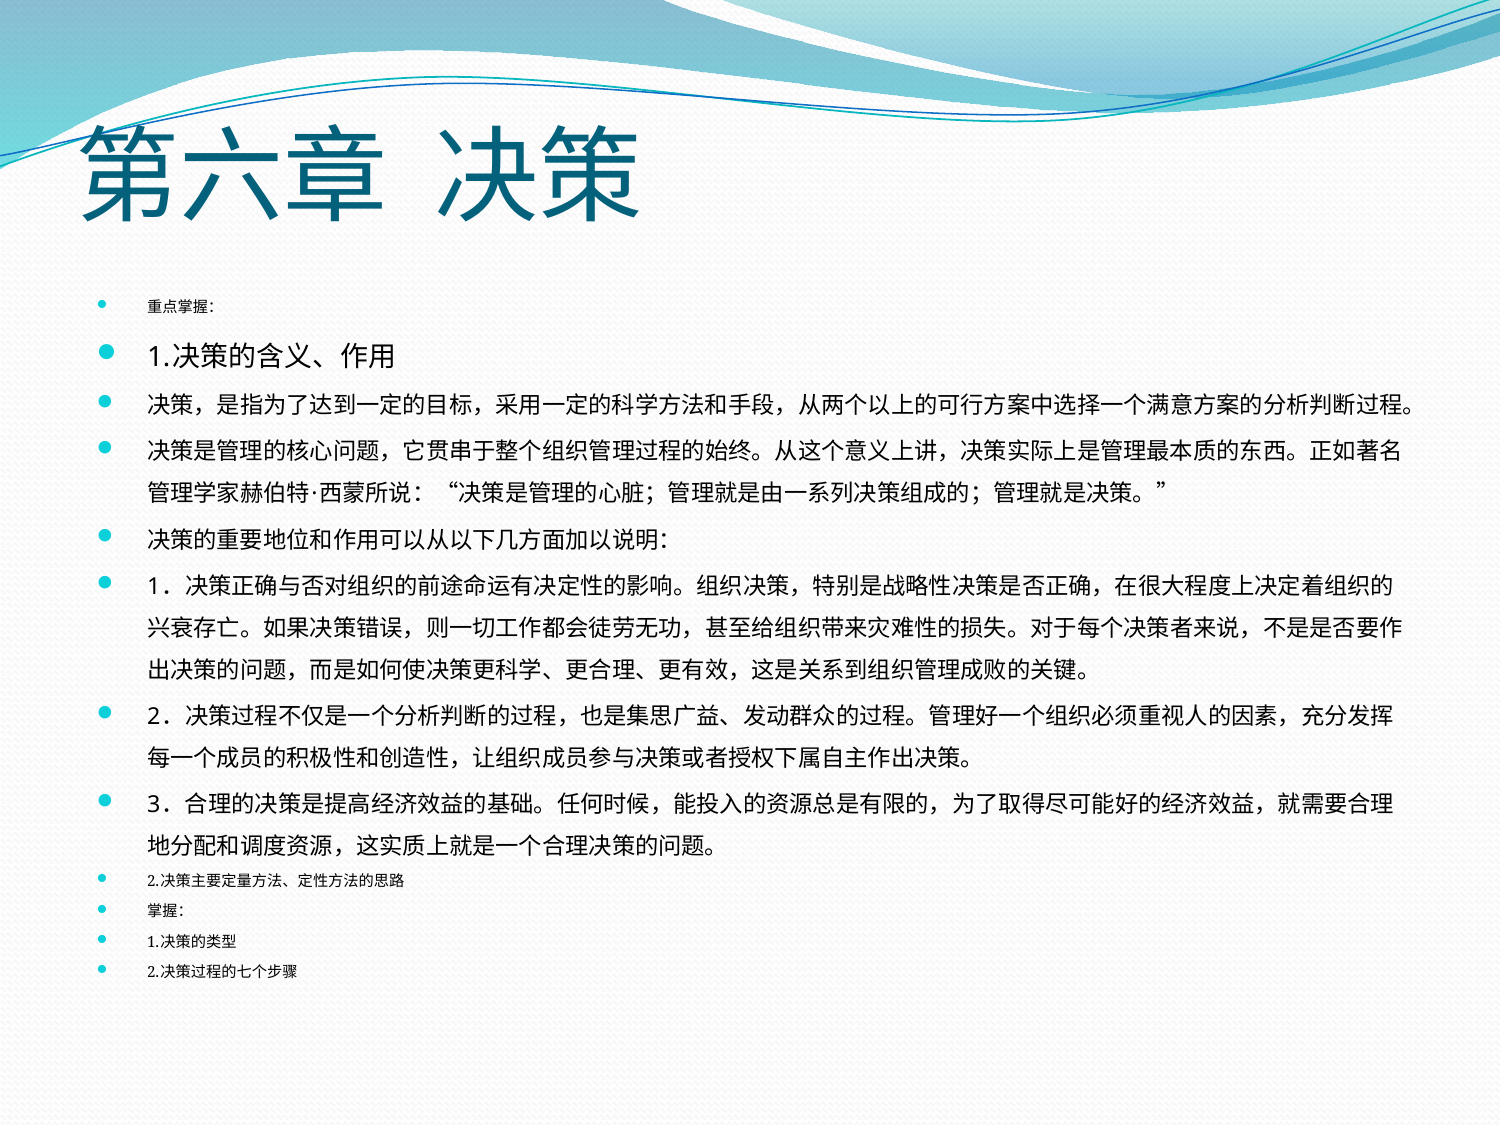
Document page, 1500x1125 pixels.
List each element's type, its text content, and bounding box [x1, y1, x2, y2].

title 第六章 决策 [75, 46, 1425, 235]
list 重点掌握： 1.决策的含义、作用 决策，是指为了达到一定的目标，采用一定的科学方法和手段，从两个以上的可行方案中选择一个满意方案的分析判断过程。 决策是管理的核心问题，它贯串于整个组织管理过程的始终。从这个意义上讲，决策实际上是管理最本质的东西。正如著名管理学家赫伯特·西蒙所说：“决策是管理的心脏；管理就是由一系列决策组成的；管理就是决策。” 决策的重要地位和作用可以从以下几方面加以说明： 1．决策正确与否对组织的前途命运有决定性的影响。组织决策，特别是战略性决策是否正确，在很大程度上决定着组织的兴衰存亡。如果决策错误，则一切工作都会徒劳无功，甚至给组织带来灾难性的损失。对于每个决策者来说，不是是否要作出决策的问题，而是如何使决策更科学、更合理、更有效，这是关系到组织管理成败的关键。 2．决策过程不仅是一个分析判断的过程，也是集思广益、发动群众的过程。管理好一个组织必须重视人的因素，充分发挥每一个成员的积极性和创造性，让组织成员参与决策或者授权下属自主作出决策。 3．合理的决策是提高经济效益的基础。任何时候，能投入的资源总是有限的，为了取得尽可能好的经济效益，就需要合理地分配和调度资源，这实质上就是一个合理决策的问题。 2.决策主要定量方法、定性方法的思路 掌握： 1.决策的类型 2.决策过程的七个步骤 [82, 281, 1425, 1038]
